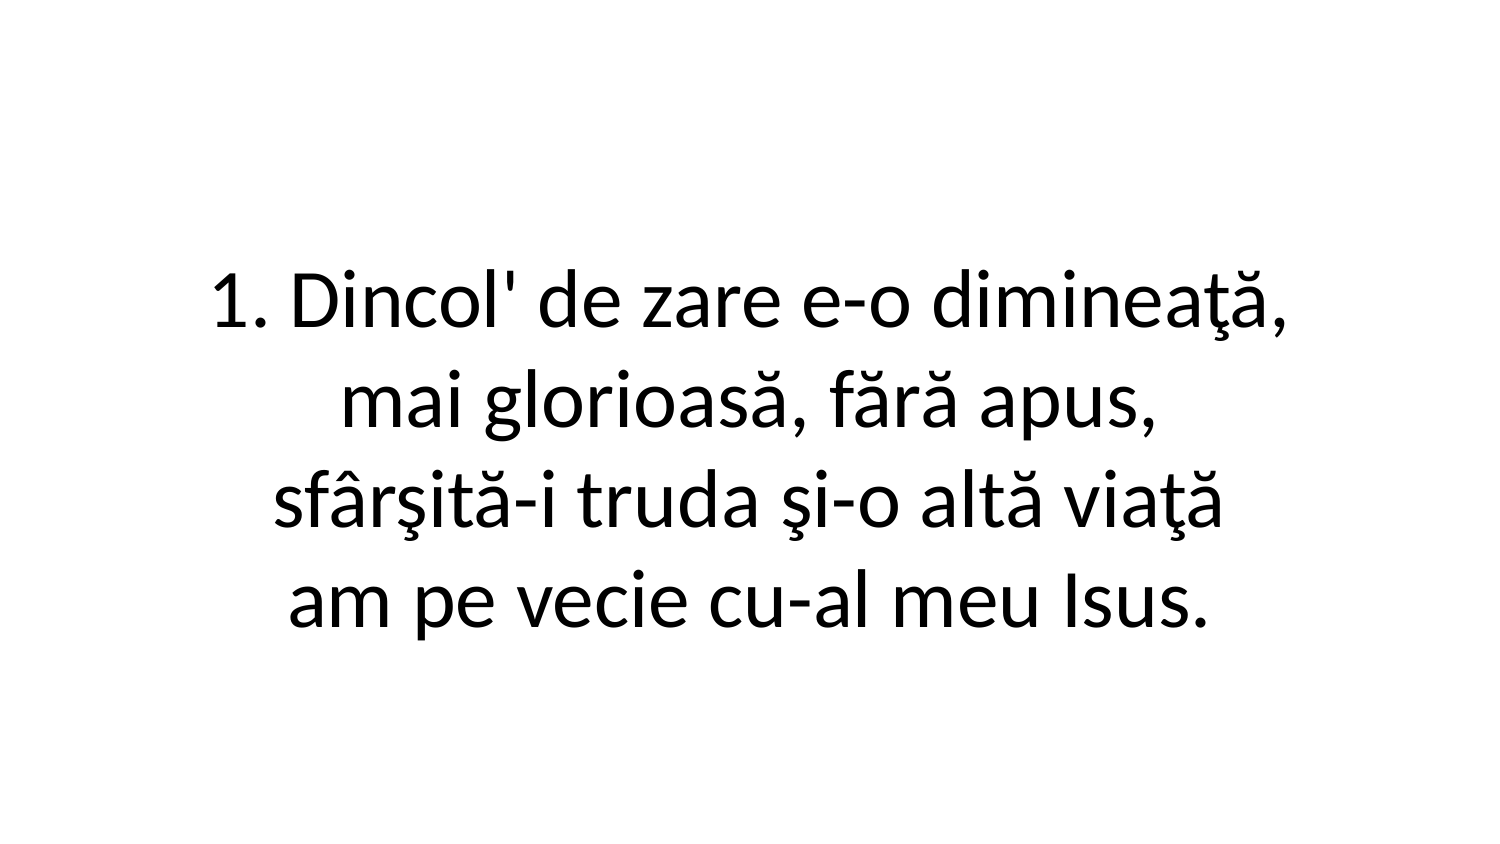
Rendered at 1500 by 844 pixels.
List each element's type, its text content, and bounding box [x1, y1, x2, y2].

text_box 1. Dincol' de zare e-o dimineaţă, mai glorioasă, fără apus, sfârşită-i truda şi-o altă viaţă am pe vecie cu-al meu Isus. [193, 192, 1307, 652]
